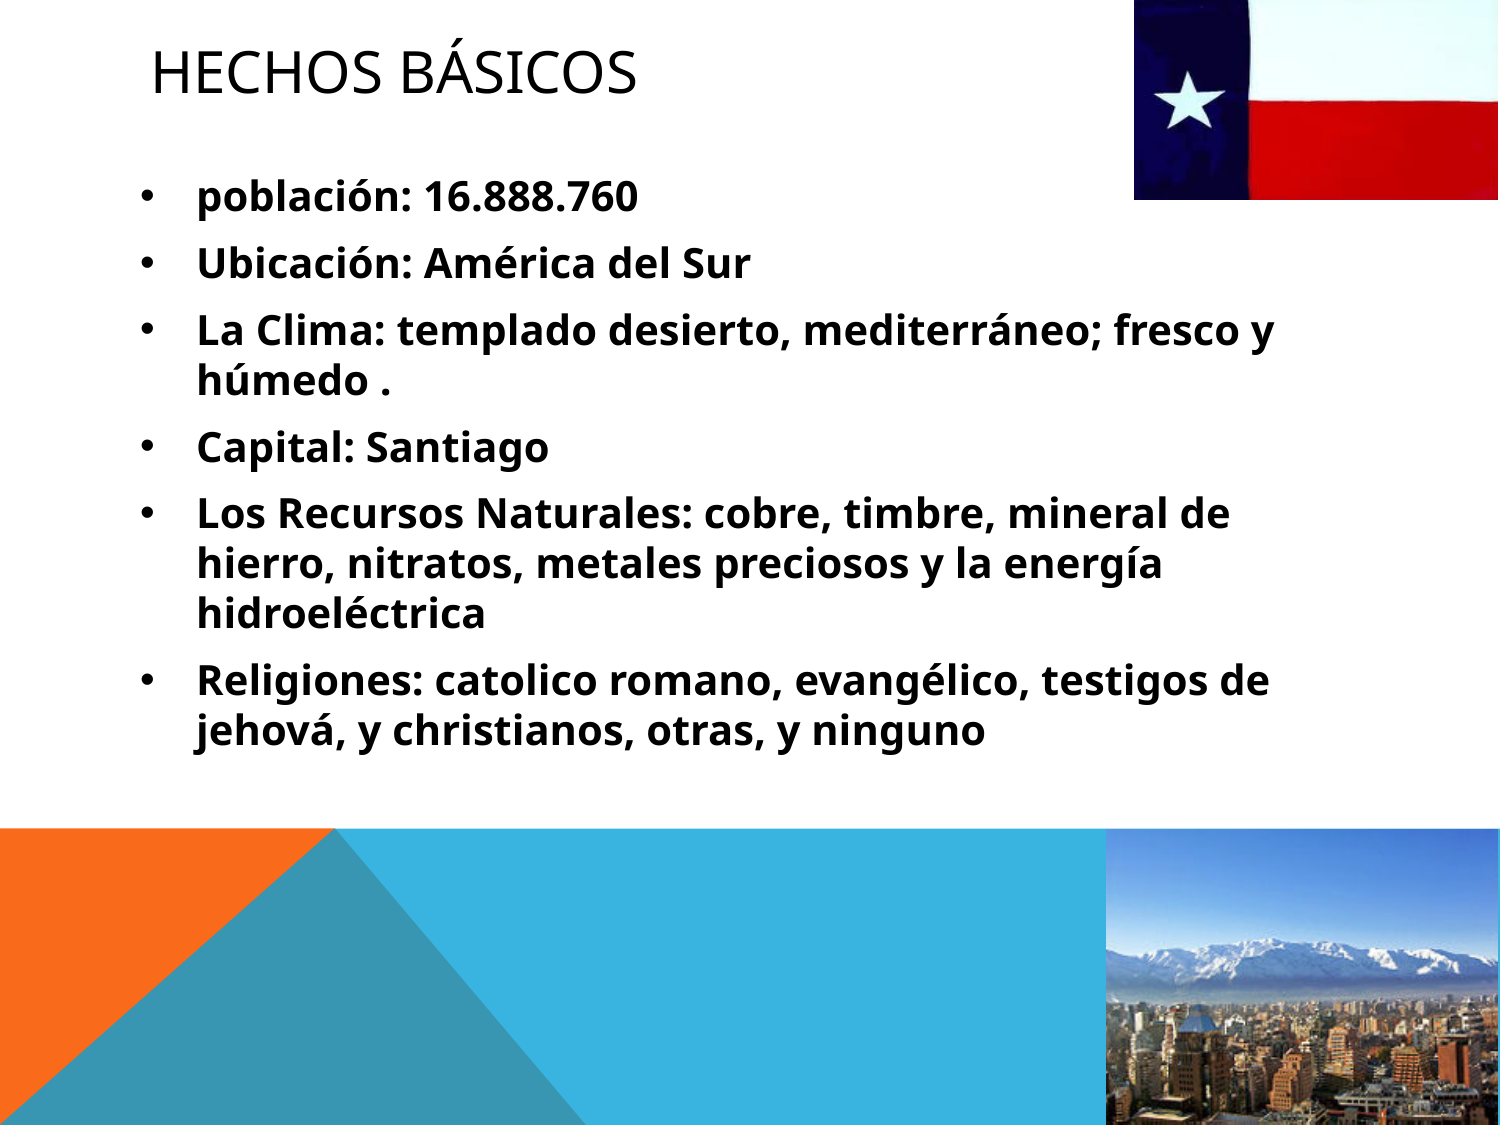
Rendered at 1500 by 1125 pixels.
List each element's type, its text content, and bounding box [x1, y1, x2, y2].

list población: 16.888.760 Ubicación: América del Sur La Clima: templado desierto, mediterráneo; fresco y húmedo . Capital: Santiago Los Recursos Naturales: cobre, timbre, mineral de hierro, nitratos, metales preciosos y la energía hidroeléctrica Religiones: catolico romano, evangélico, testigos de jehová, y christianos, otras, y ninguno [125, 162, 1359, 838]
picture [1134, 0, 1498, 201]
title Hechos Básicos [135, 60, 1129, 150]
picture [1106, 829, 1498, 1125]
